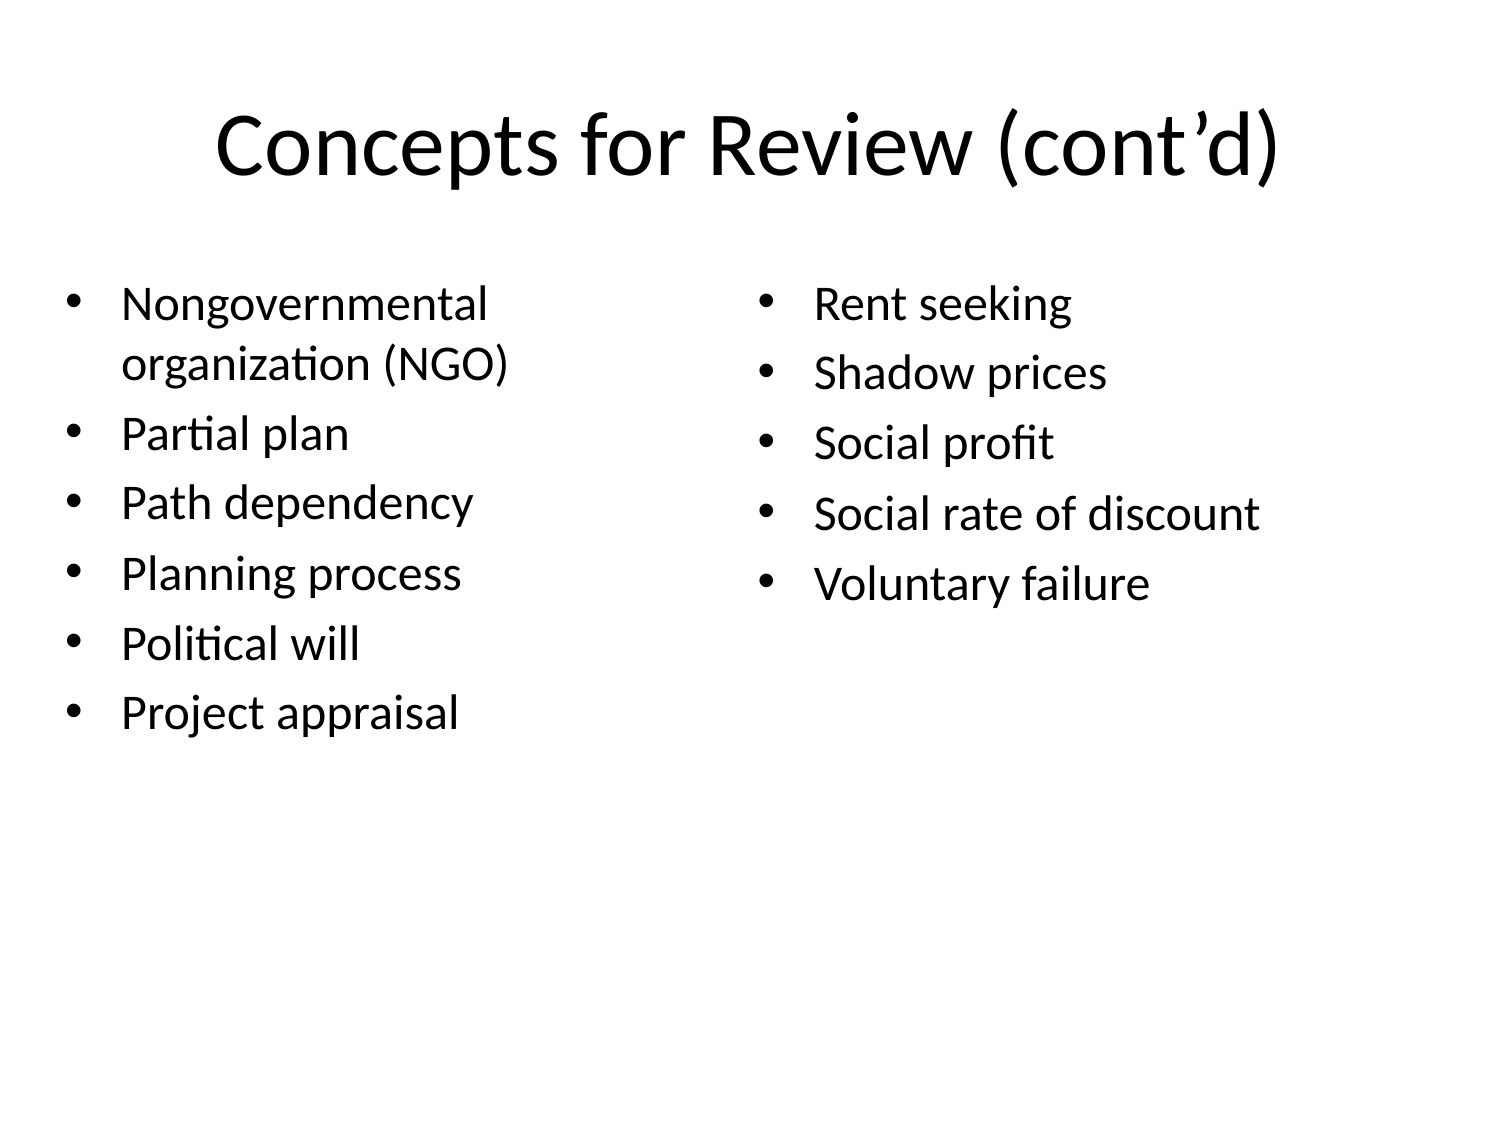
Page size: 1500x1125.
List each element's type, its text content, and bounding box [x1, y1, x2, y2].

list Rent seeking Shadow prices Social profit Social rate of discount Voluntary failure [742, 262, 1411, 1013]
list Nongovernmental organization (NGO) Partial plan Path dependency Planning process Political will Project appraisal [50, 262, 719, 1013]
title Concepts for Review (cont’d) [75, 45, 1425, 233]
